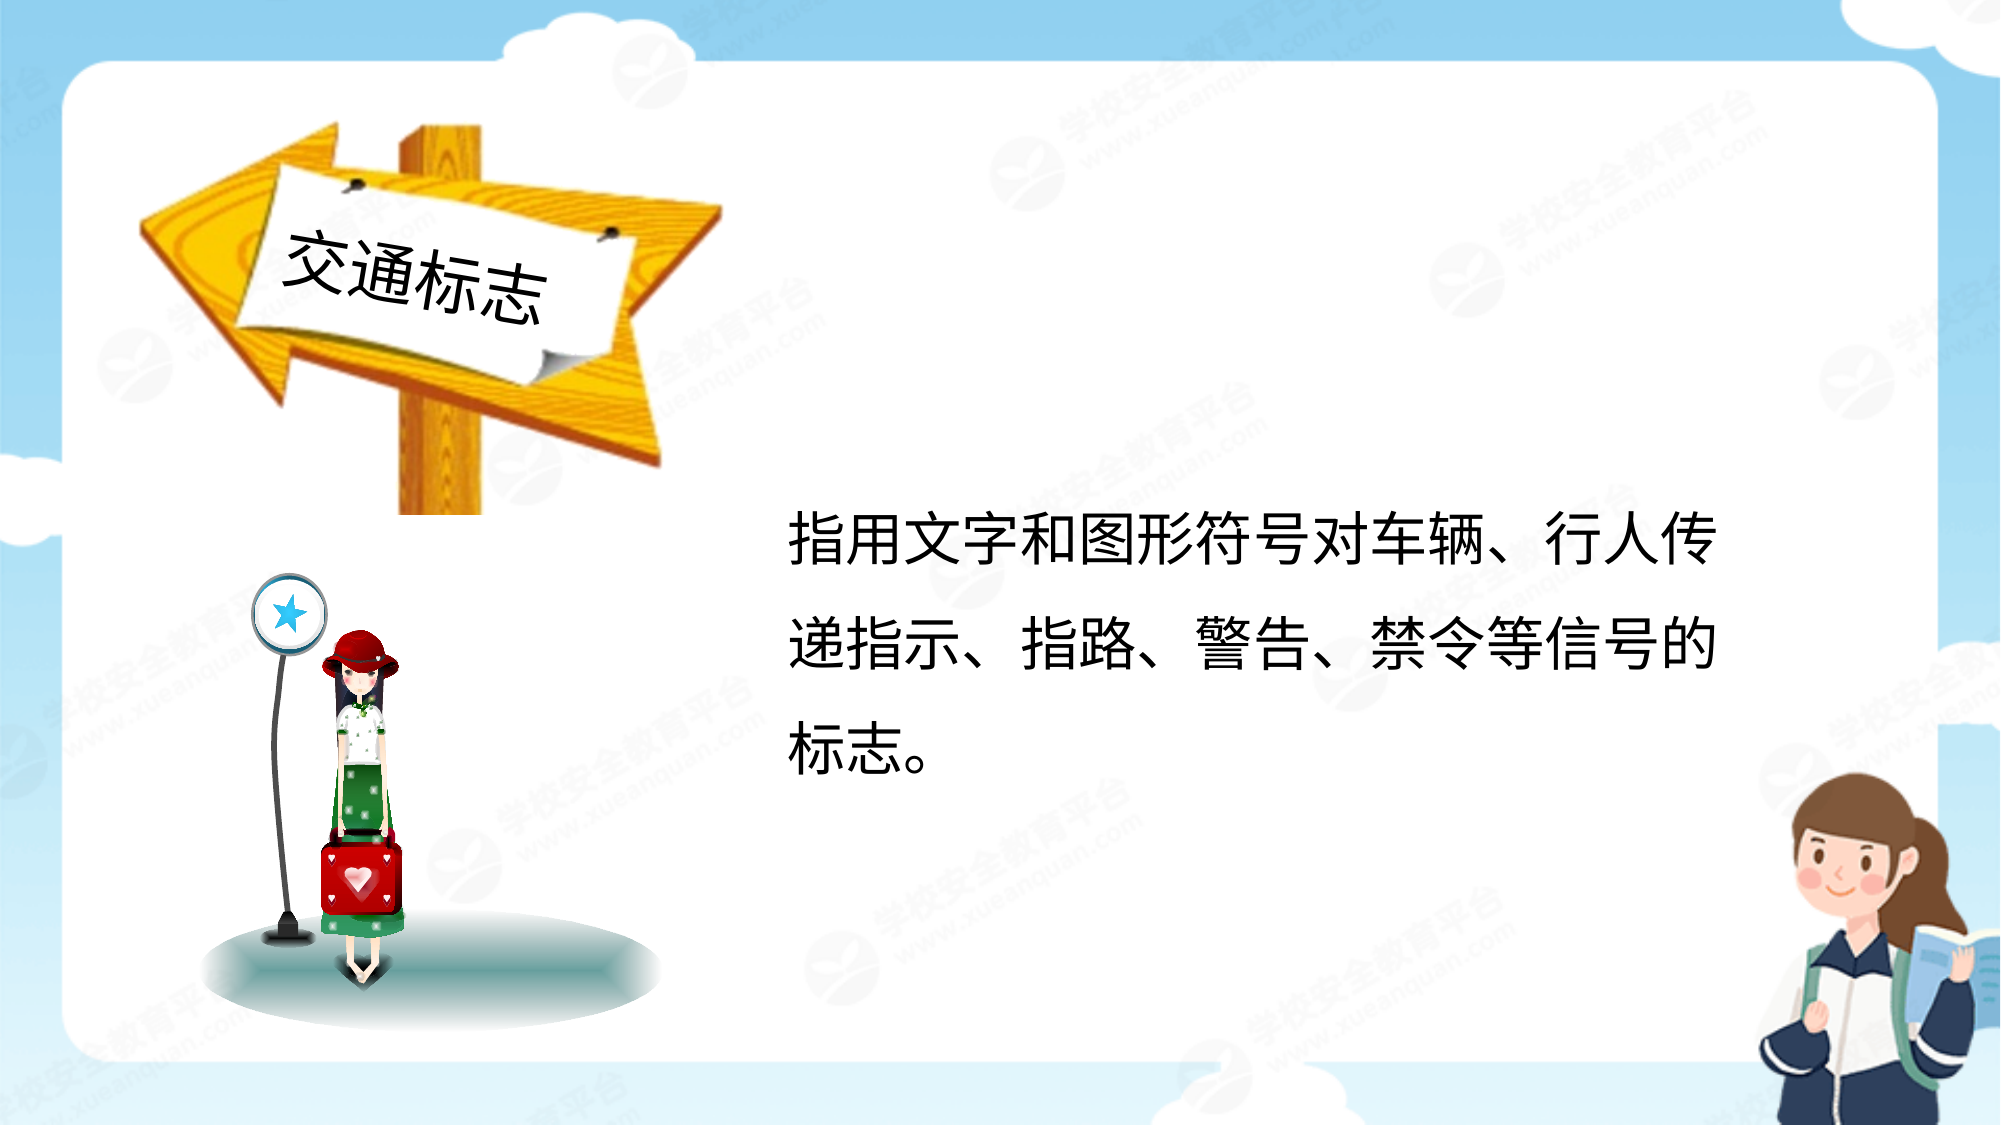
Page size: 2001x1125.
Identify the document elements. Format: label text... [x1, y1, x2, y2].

list 指用文字和图形符号对车辆、行人传递指示、指路、警告、禁令等信号的标志。 [697, 459, 1759, 805]
picture [0, 0, 2001, 1125]
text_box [198, 573, 663, 1032]
